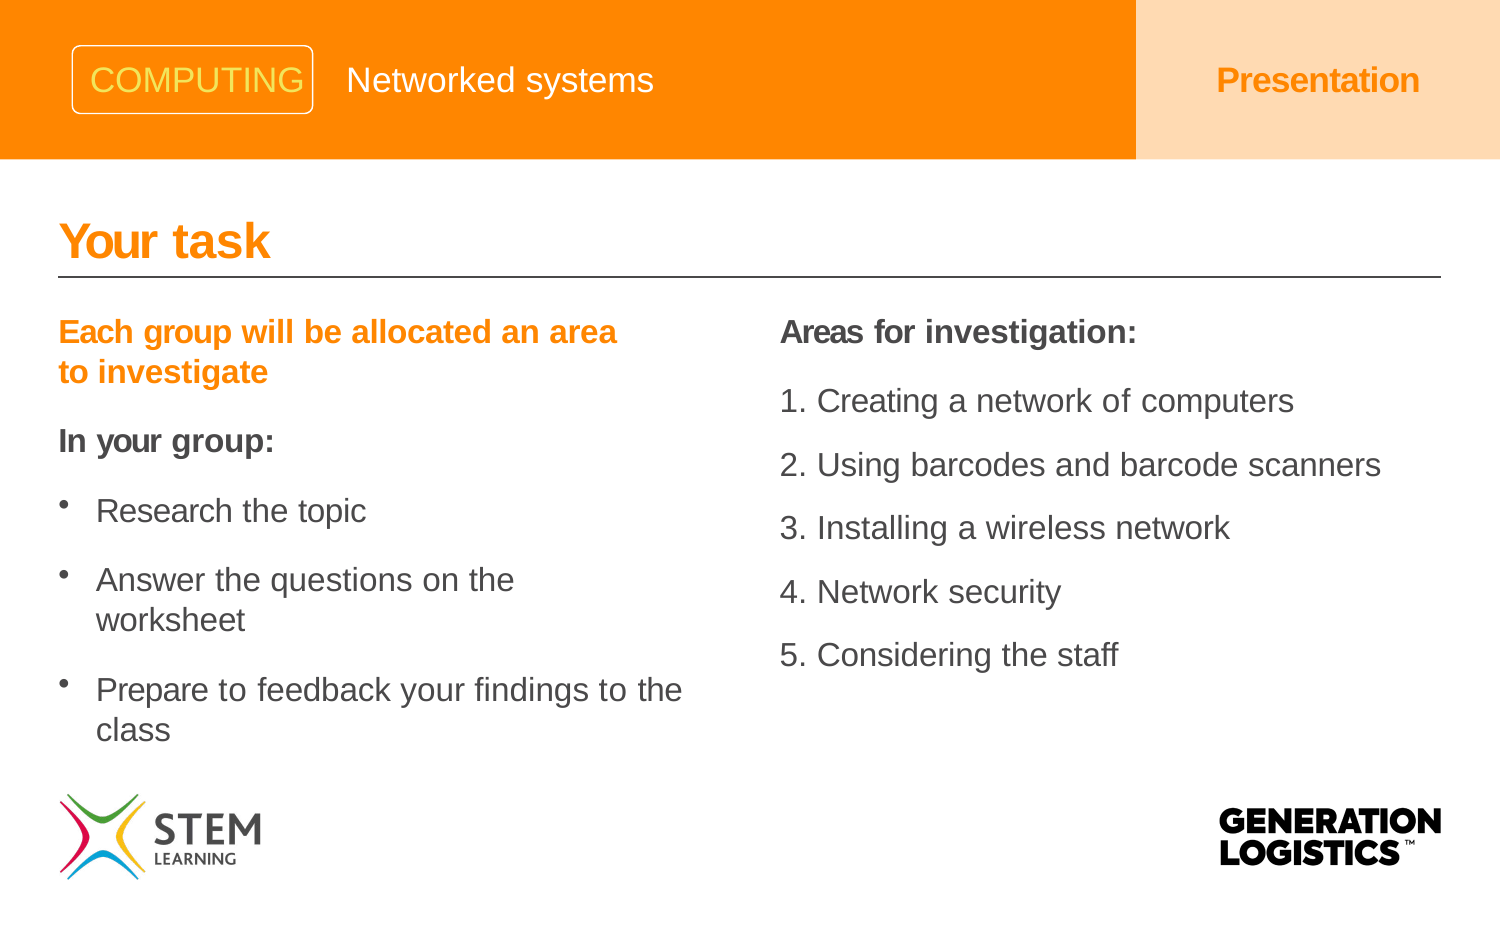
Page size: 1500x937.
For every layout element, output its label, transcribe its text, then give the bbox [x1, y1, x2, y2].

text_box Networked systems [344, 55, 665, 100]
picture [1219, 807, 1441, 866]
text_box Areas for investigation: Creating a network of computers Using barcodes and barcode scanners Installing a wireless network Network security Considering the staff [777, 308, 1382, 714]
text_box Presentation [1214, 55, 1423, 100]
picture [59, 793, 261, 880]
text_box Your task [56, 205, 272, 268]
title COMPUTING [73, 111, 312, 214]
text_box Each group will be allocated an area to investigate In your group: Research the topic Answer the questions on the worksheet Prepare to feedback your findings to the class [56, 308, 685, 748]
text_box [72, 45, 313, 114]
